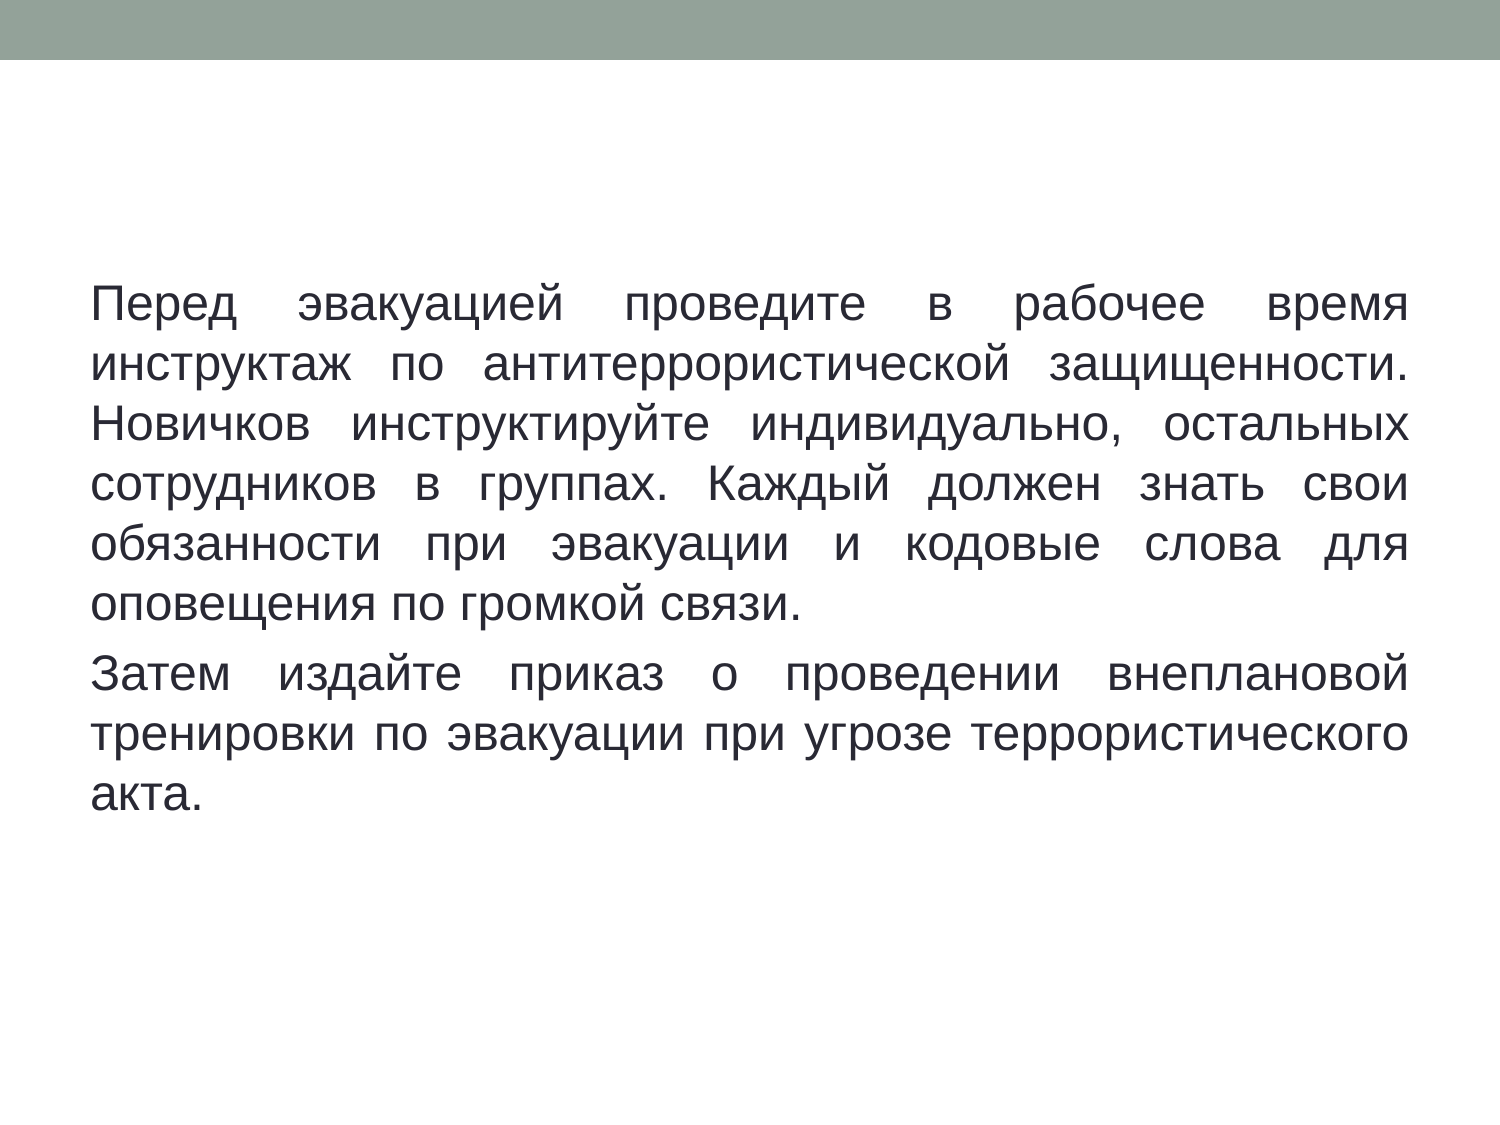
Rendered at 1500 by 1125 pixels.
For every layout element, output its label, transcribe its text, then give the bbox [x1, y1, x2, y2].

list Перед эвакуацией проведите в рабочее время инструктаж по антитеррористической защищенности. Новичков инструктируйте индивидуально, остальных сотрудников в группах. Каждый должен знать свои обязанности при эвакуации и кодовые слова для оповещения по громкой связи. Затем издайте приказ о проведении внеплановой тренировки по эвакуации при угрозе террористического акта. [75, 262, 1425, 1063]
